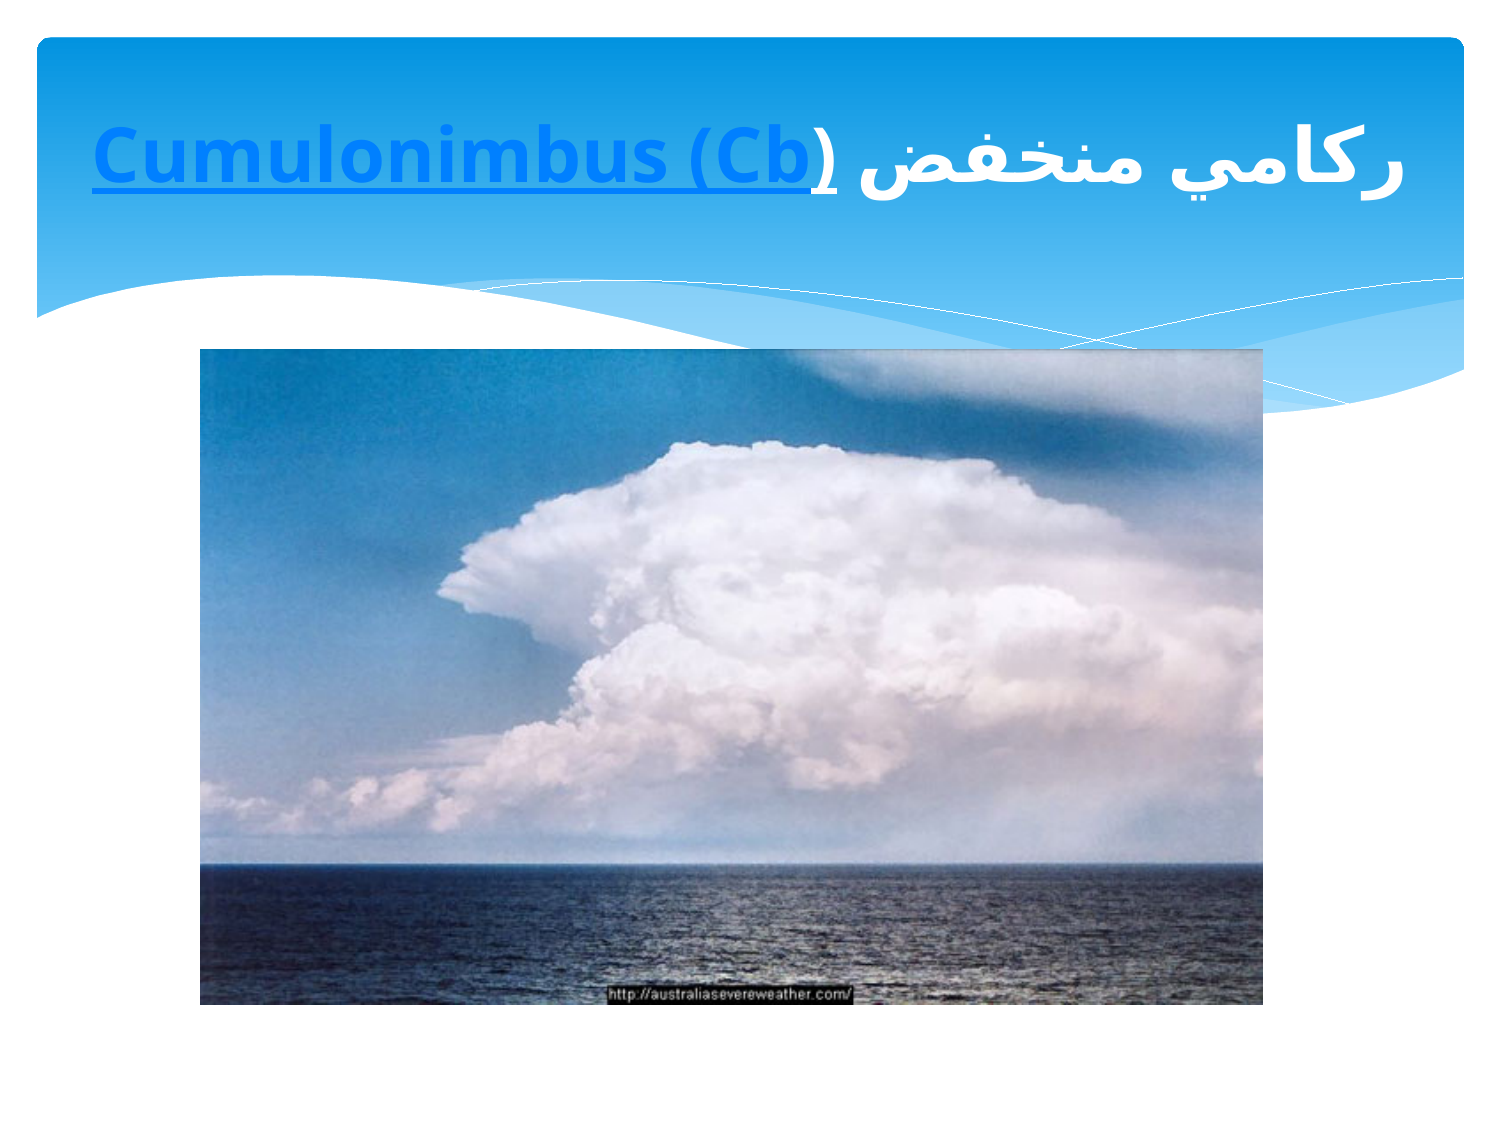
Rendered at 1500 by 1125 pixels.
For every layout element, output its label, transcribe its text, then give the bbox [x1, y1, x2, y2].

title Cumulonimbus (Cb) ركامي منخفض [75, 55, 1425, 261]
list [199, 349, 1263, 1006]
